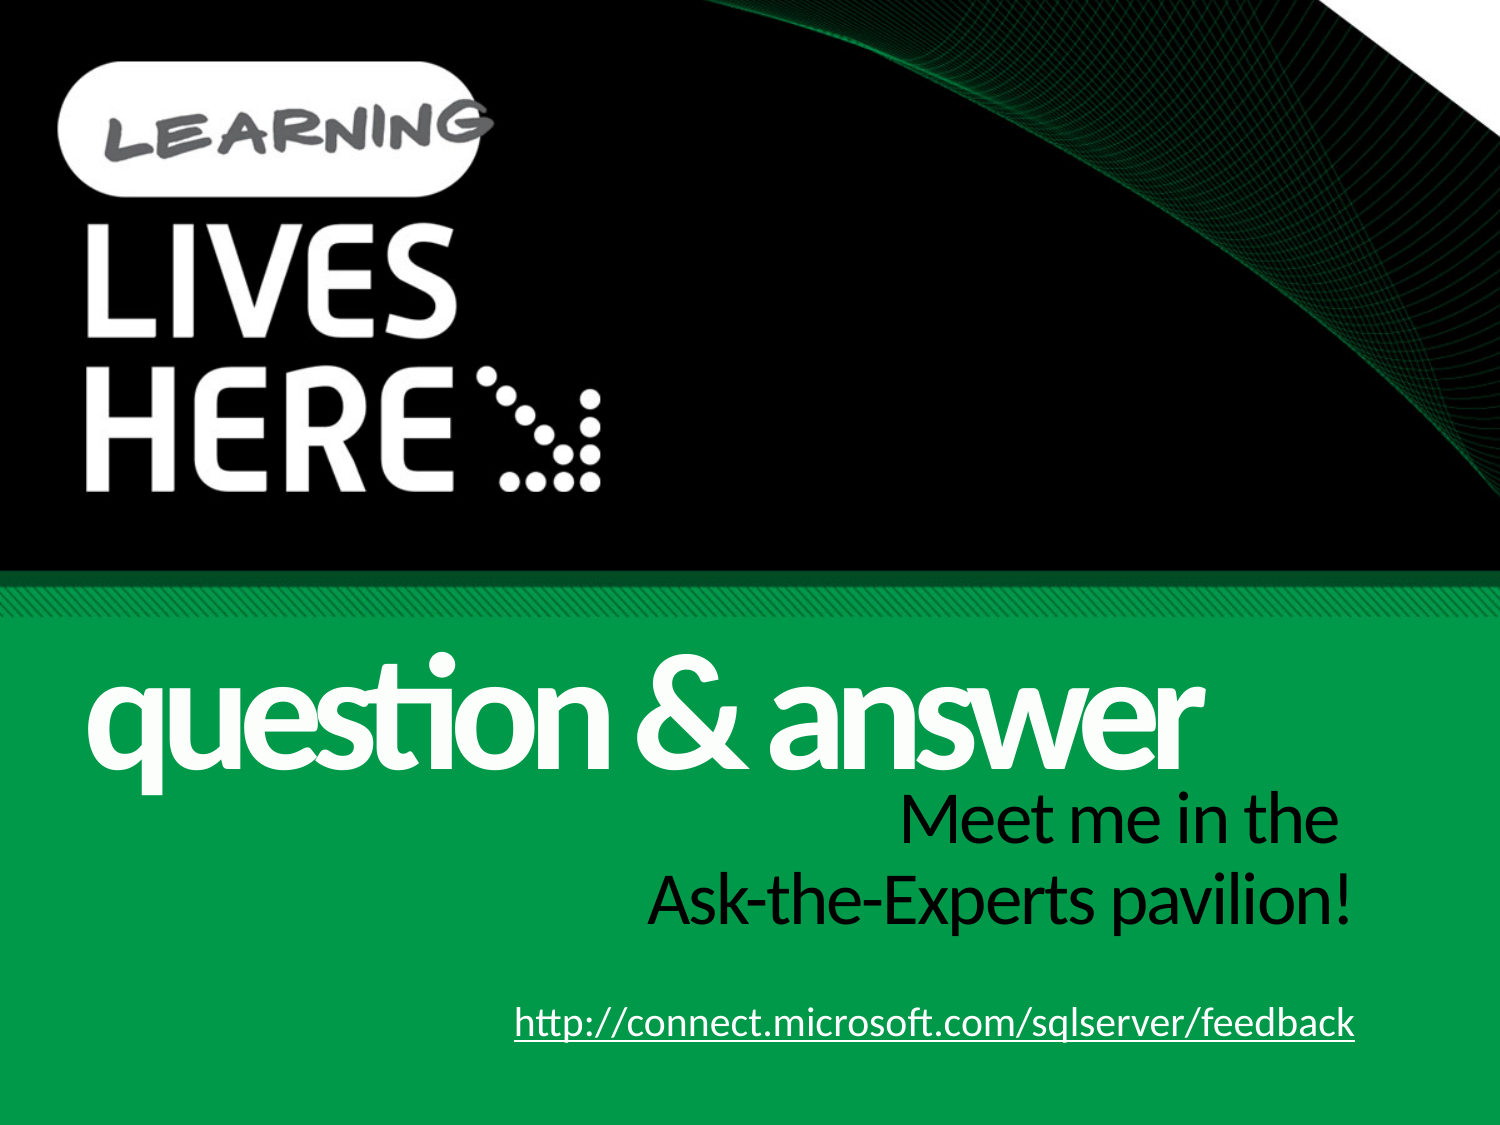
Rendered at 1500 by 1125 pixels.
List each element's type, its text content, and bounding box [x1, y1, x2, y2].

list question & answer [83, 625, 1344, 800]
text_box Meet me in the Ask-the-Experts pavilion! [208, 778, 1357, 968]
text_box http://connect.microsoft.com/sqlserver/feedback [498, 987, 1380, 1053]
picture [0, 0, 1500, 1125]
